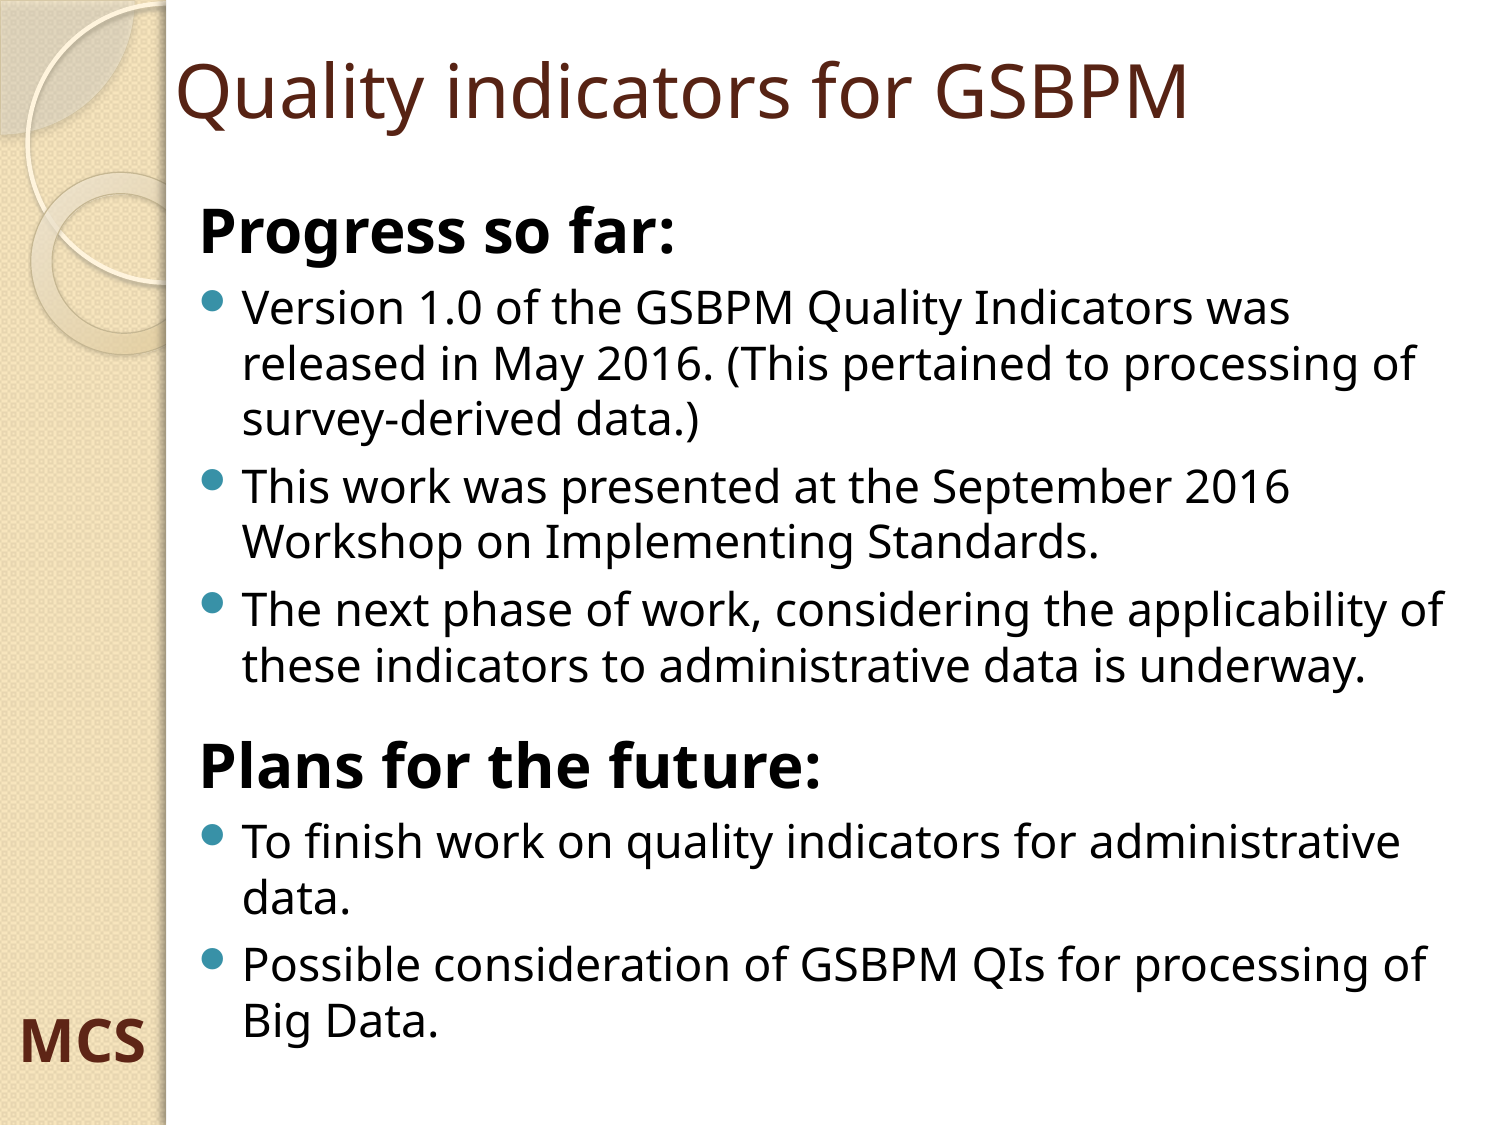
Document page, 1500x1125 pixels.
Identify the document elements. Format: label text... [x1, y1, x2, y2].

text_box MCS [5, 952, 160, 1083]
list Progress so far: Version 1.0 of the GSBPM Quality Indicators was released in May 2016. (This pertained to processing of survey-derived data.) This work was presented at the September 2016 Workshop on Implementing Standards. The next phase of work, considering the applicability of these indicators to administrative data is underway. Plans for the future: To finish work on quality indicators for administrative data. Possible consideration of GSBPM QIs for processing of Big Data. [171, 184, 1471, 1059]
title Quality indicators for GSBPM [159, 30, 1419, 147]
